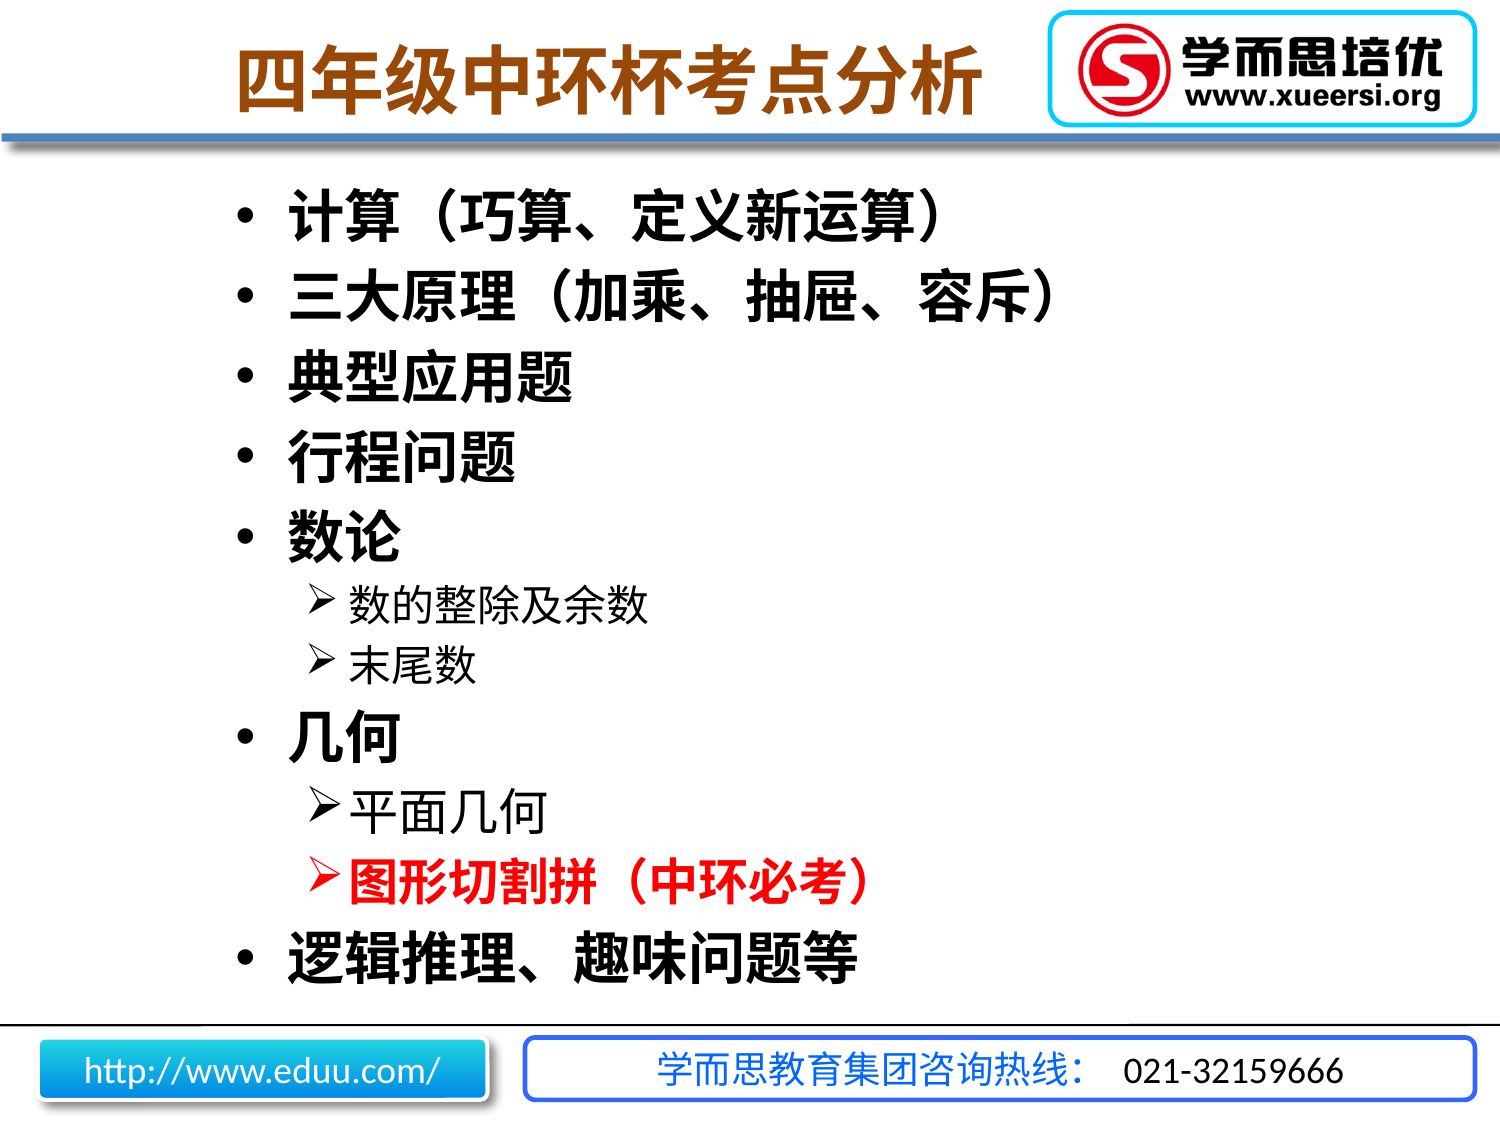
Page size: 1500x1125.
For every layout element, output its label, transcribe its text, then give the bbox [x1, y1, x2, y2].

list 计算（巧算、定义新运算） 三大原理（加乘、抽屉、容斥） 典型应用题 行程问题 数论 数的整除及余数 末尾数 几何 平面几何 图形切割拼（中环必考） 逻辑推理、趣味问题等 [220, 172, 1500, 1000]
title 四年级中环杯考点分析 [0, 0, 1285, 173]
picture [1285, 127, 1463, 132]
picture [1285, 16, 1463, 122]
